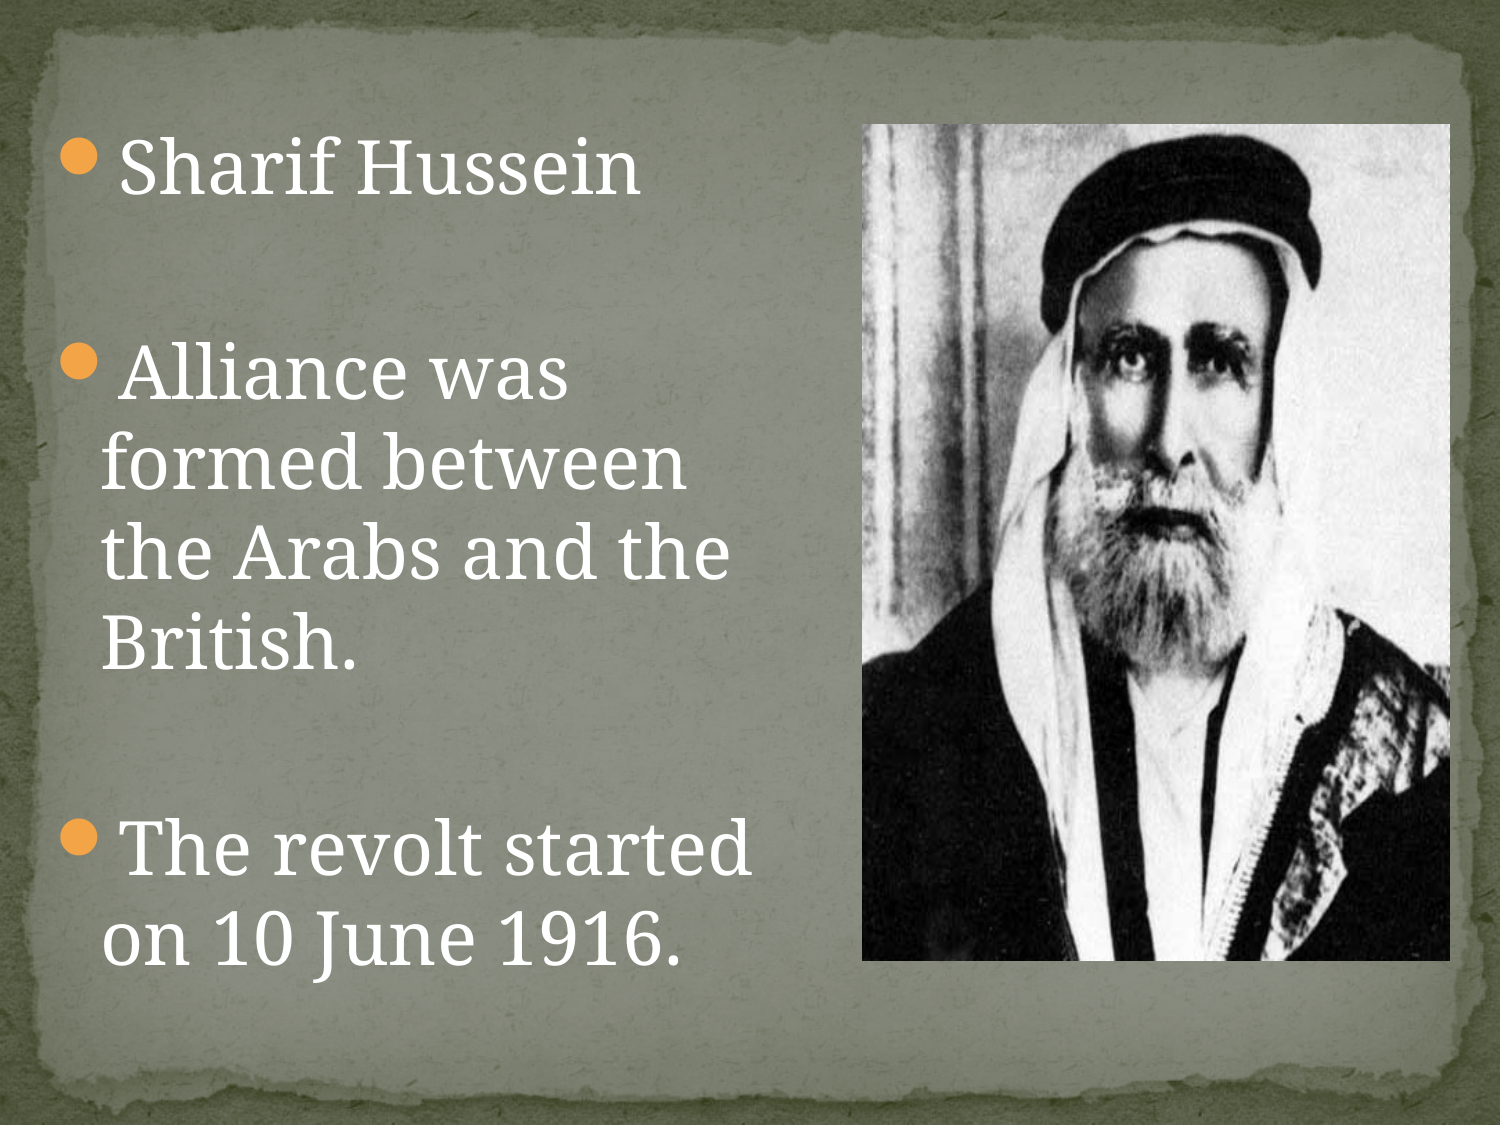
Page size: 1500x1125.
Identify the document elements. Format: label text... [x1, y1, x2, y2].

list Sharif Hussein Alliance was formed between the Arabs and the British. The revolt started on 10 June 1916. [40, 112, 825, 1090]
picture [862, 124, 1450, 961]
